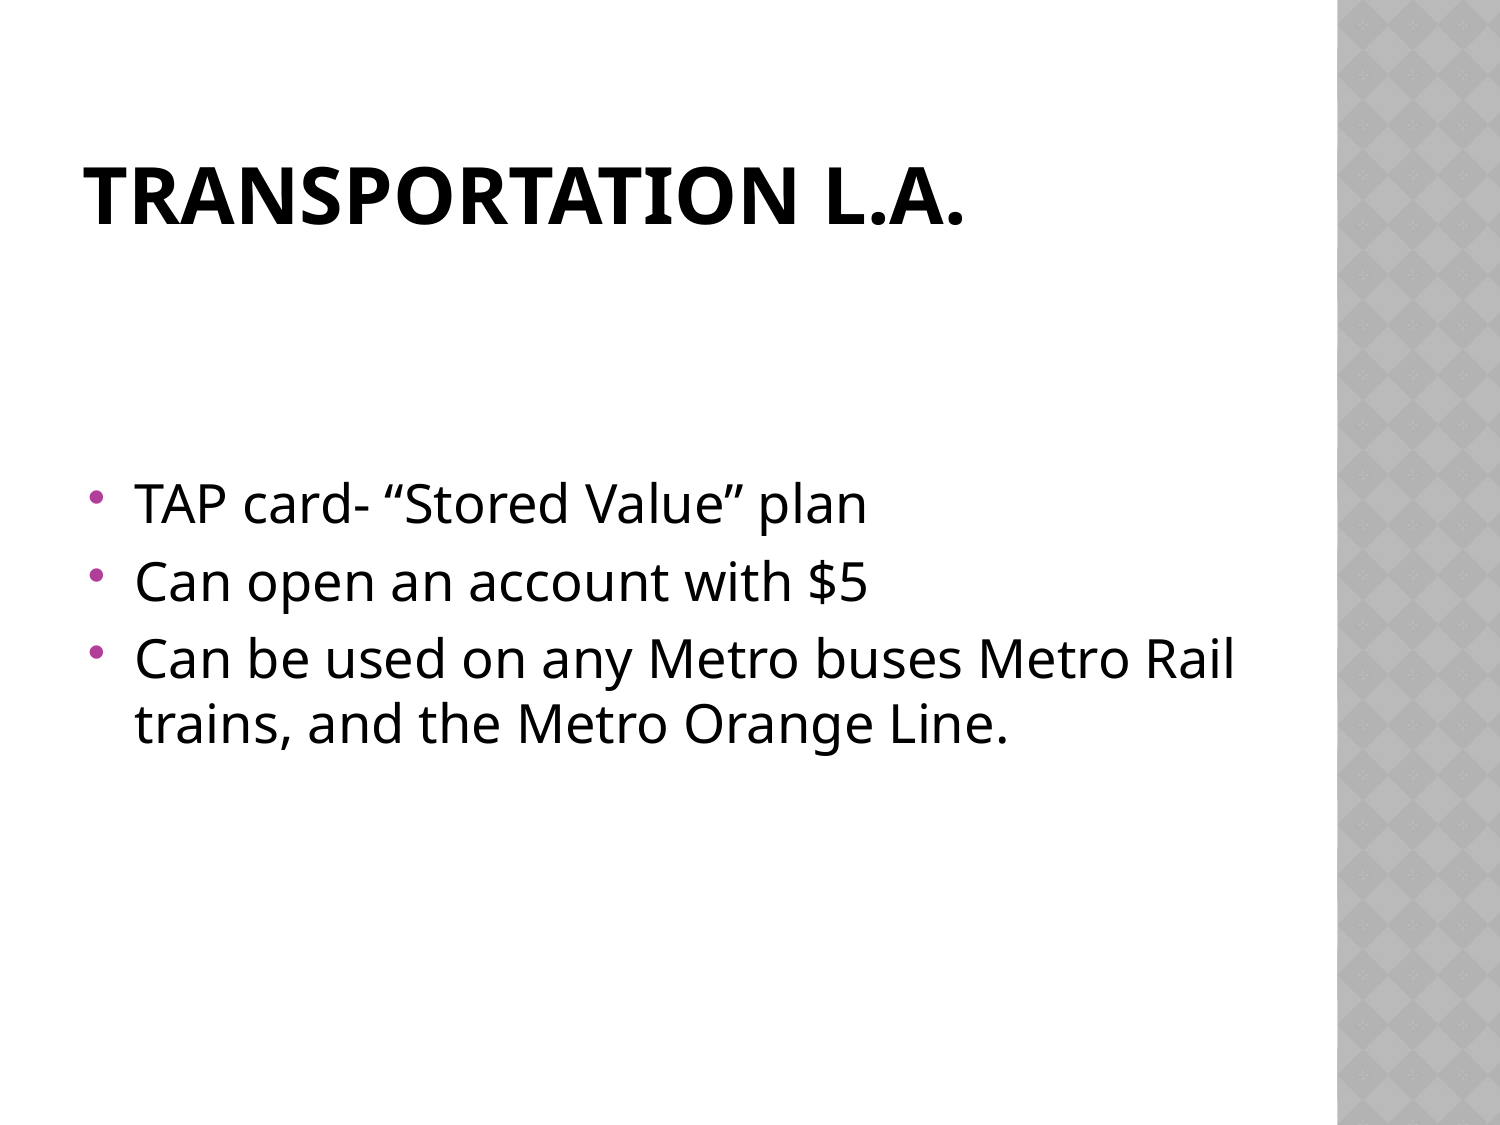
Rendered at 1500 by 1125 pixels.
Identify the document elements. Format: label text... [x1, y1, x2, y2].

title Transportation L.A. [75, 52, 1263, 240]
list TAP card- “Stored Value” plan Can open an account with $5 Can be used on any Metro buses Metro Rail trains, and the Metro Orange Line. [75, 462, 1263, 786]
